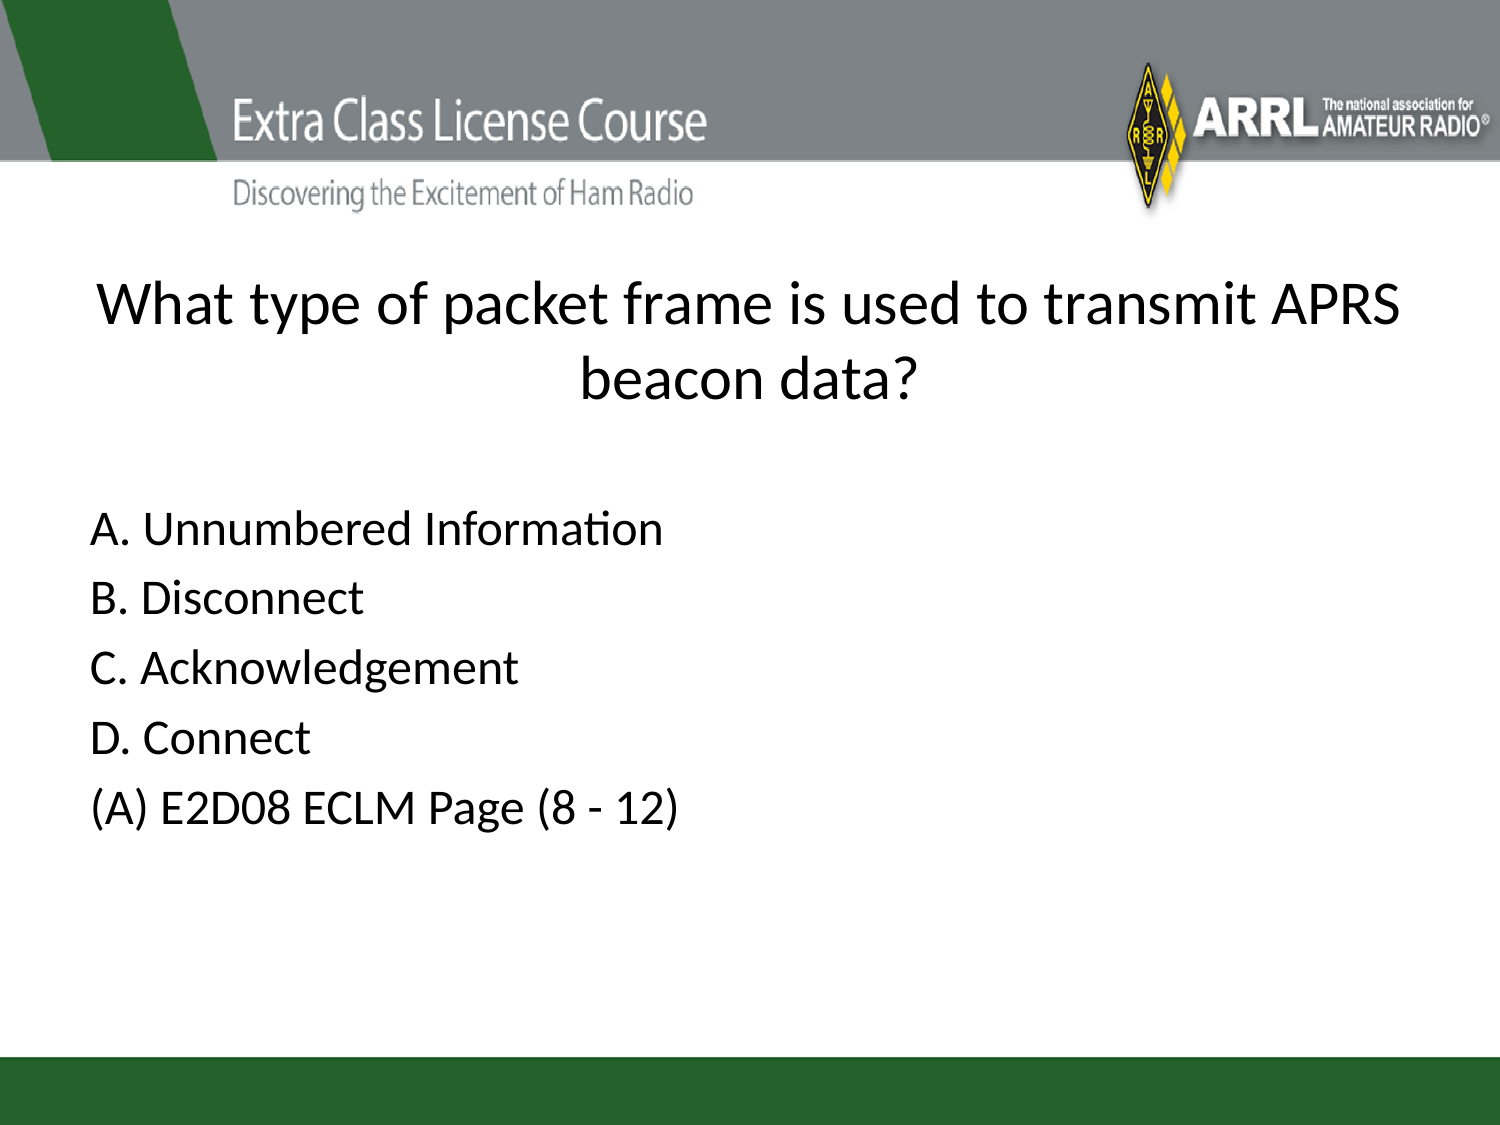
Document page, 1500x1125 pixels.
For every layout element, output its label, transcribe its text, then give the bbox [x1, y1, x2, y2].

title What type of packet frame is used to transmit APRS beacon data? [75, 254, 1425, 435]
picture [0, 0, 1500, 1125]
list A. Unnumbered Information B. Disconnect C. Acknowledgement D. Connect (A) E2D08 ECLM Page (8 - 12) [75, 487, 1425, 1005]
